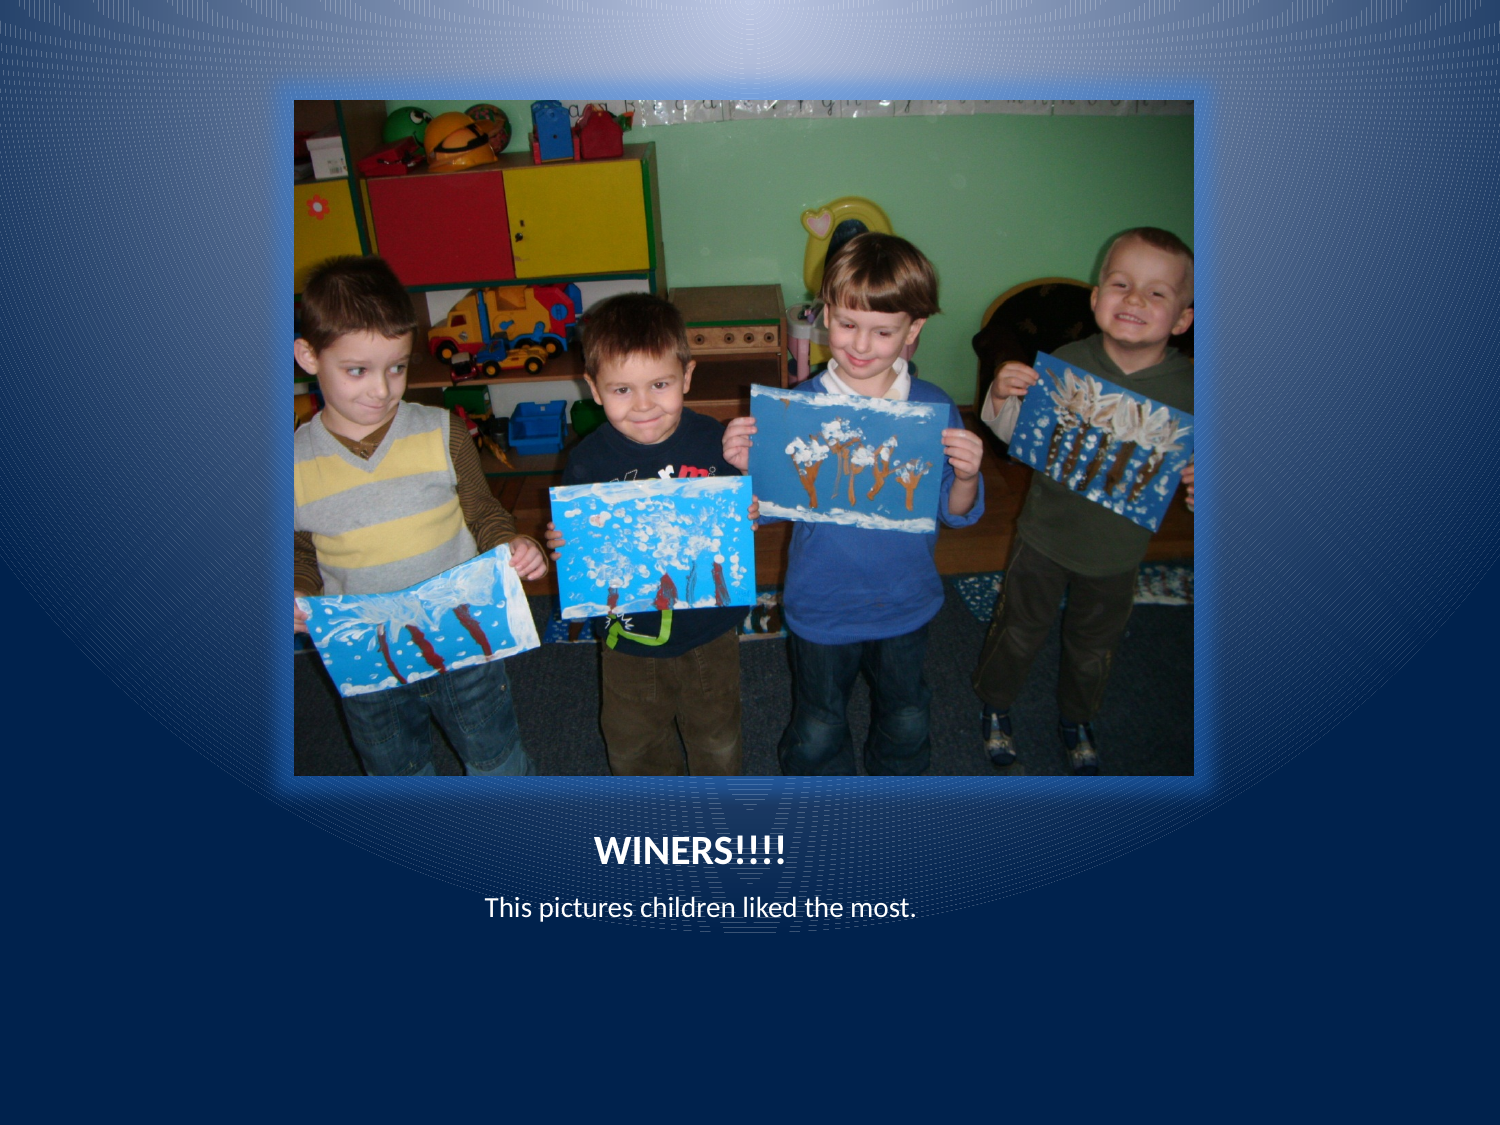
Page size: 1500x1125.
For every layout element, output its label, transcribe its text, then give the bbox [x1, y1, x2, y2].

title WINERS!!!! [293, 804, 1195, 880]
list This pictures children liked the most. [293, 880, 1195, 1013]
picture [293, 100, 1195, 776]
